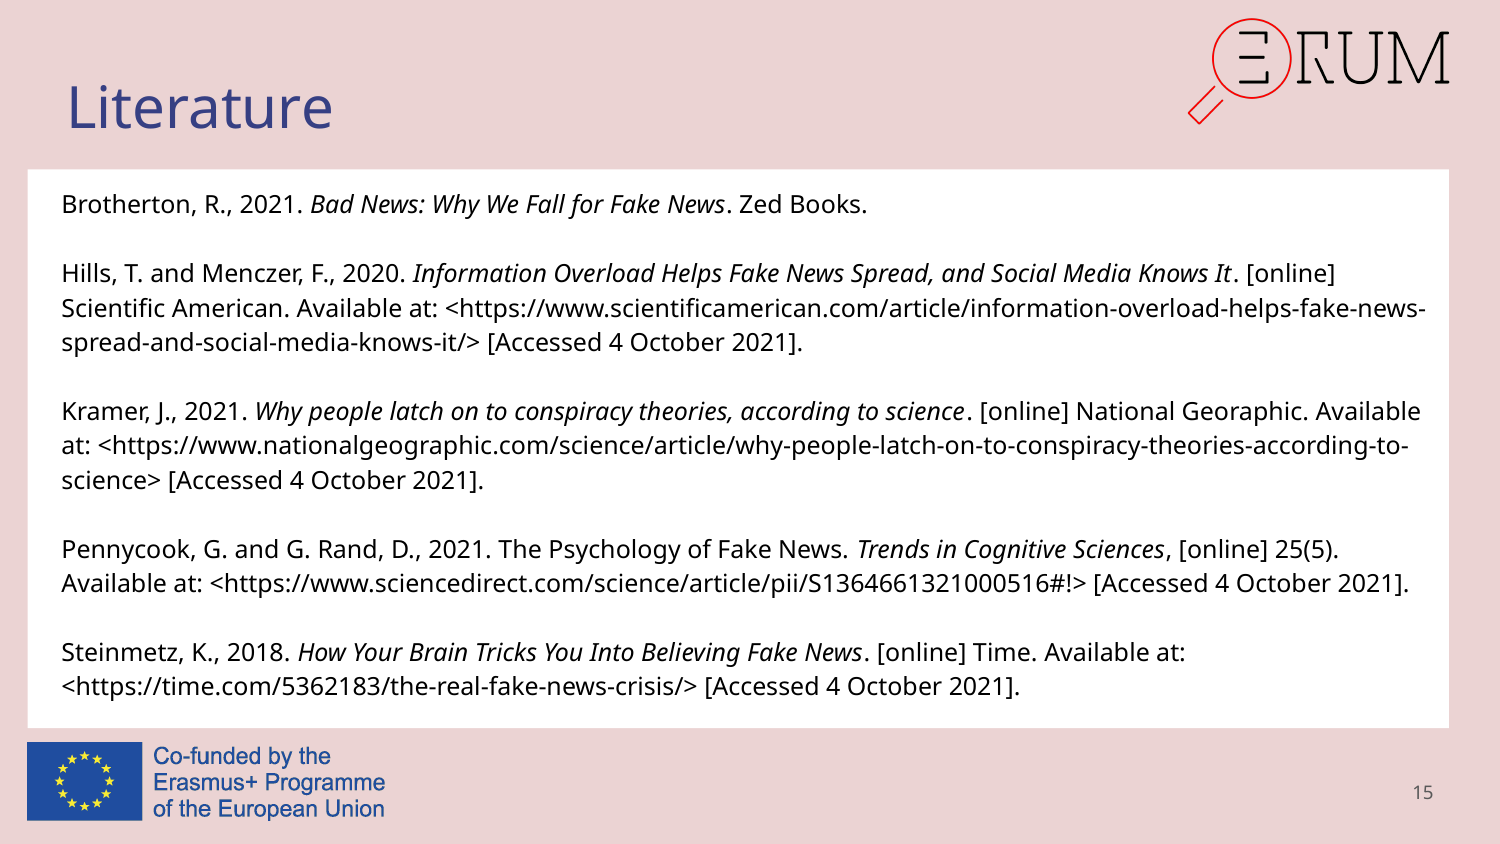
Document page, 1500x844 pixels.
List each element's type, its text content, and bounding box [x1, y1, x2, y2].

picture [27, 742, 385, 821]
list Brotherton, R., 2021. Bad News: Why We Fall for Fake News. Zed Books. Hills, T. and Menczer, F., 2020. Information Overload Helps Fake News Spread, and Social Media Knows It. [online] Scientific American. Available at: <https://www.scientificamerican.com/article/information-overload-helps-fake-news-spread-and-social-media-knows-it/> [Accessed 4 October 2021]. Kramer, J., 2021. Why people latch on to conspiracy theories, according to science. [online] National Georaphic. Available at: <https://www.nationalgeographic.com/science/article/why-people-latch-on-to-conspiracy-theories-according-to-science> [Accessed 4 October 2021]. Pennycook, G. and G. Rand, D., 2021. The Psychology of Fake News. Trends in Cognitive Sciences, [online] 25(5). Available at: <https://www.sciencedirect.com/science/article/pii/S1364661321000516#!> [Accessed 4 October 2021]. Steinmetz, K., 2018. How Your Brain Tricks You Into Believing Fake News. [online] Time. Available at: <https://time.com/5362183/the-real-fake-news-crisis/> [Accessed 4 October 2021]. [27, 169, 1449, 729]
picture [1136, 0, 1500, 137]
slide_number 15 [1358, 761, 1449, 826]
title Literature [51, 55, 1168, 150]
